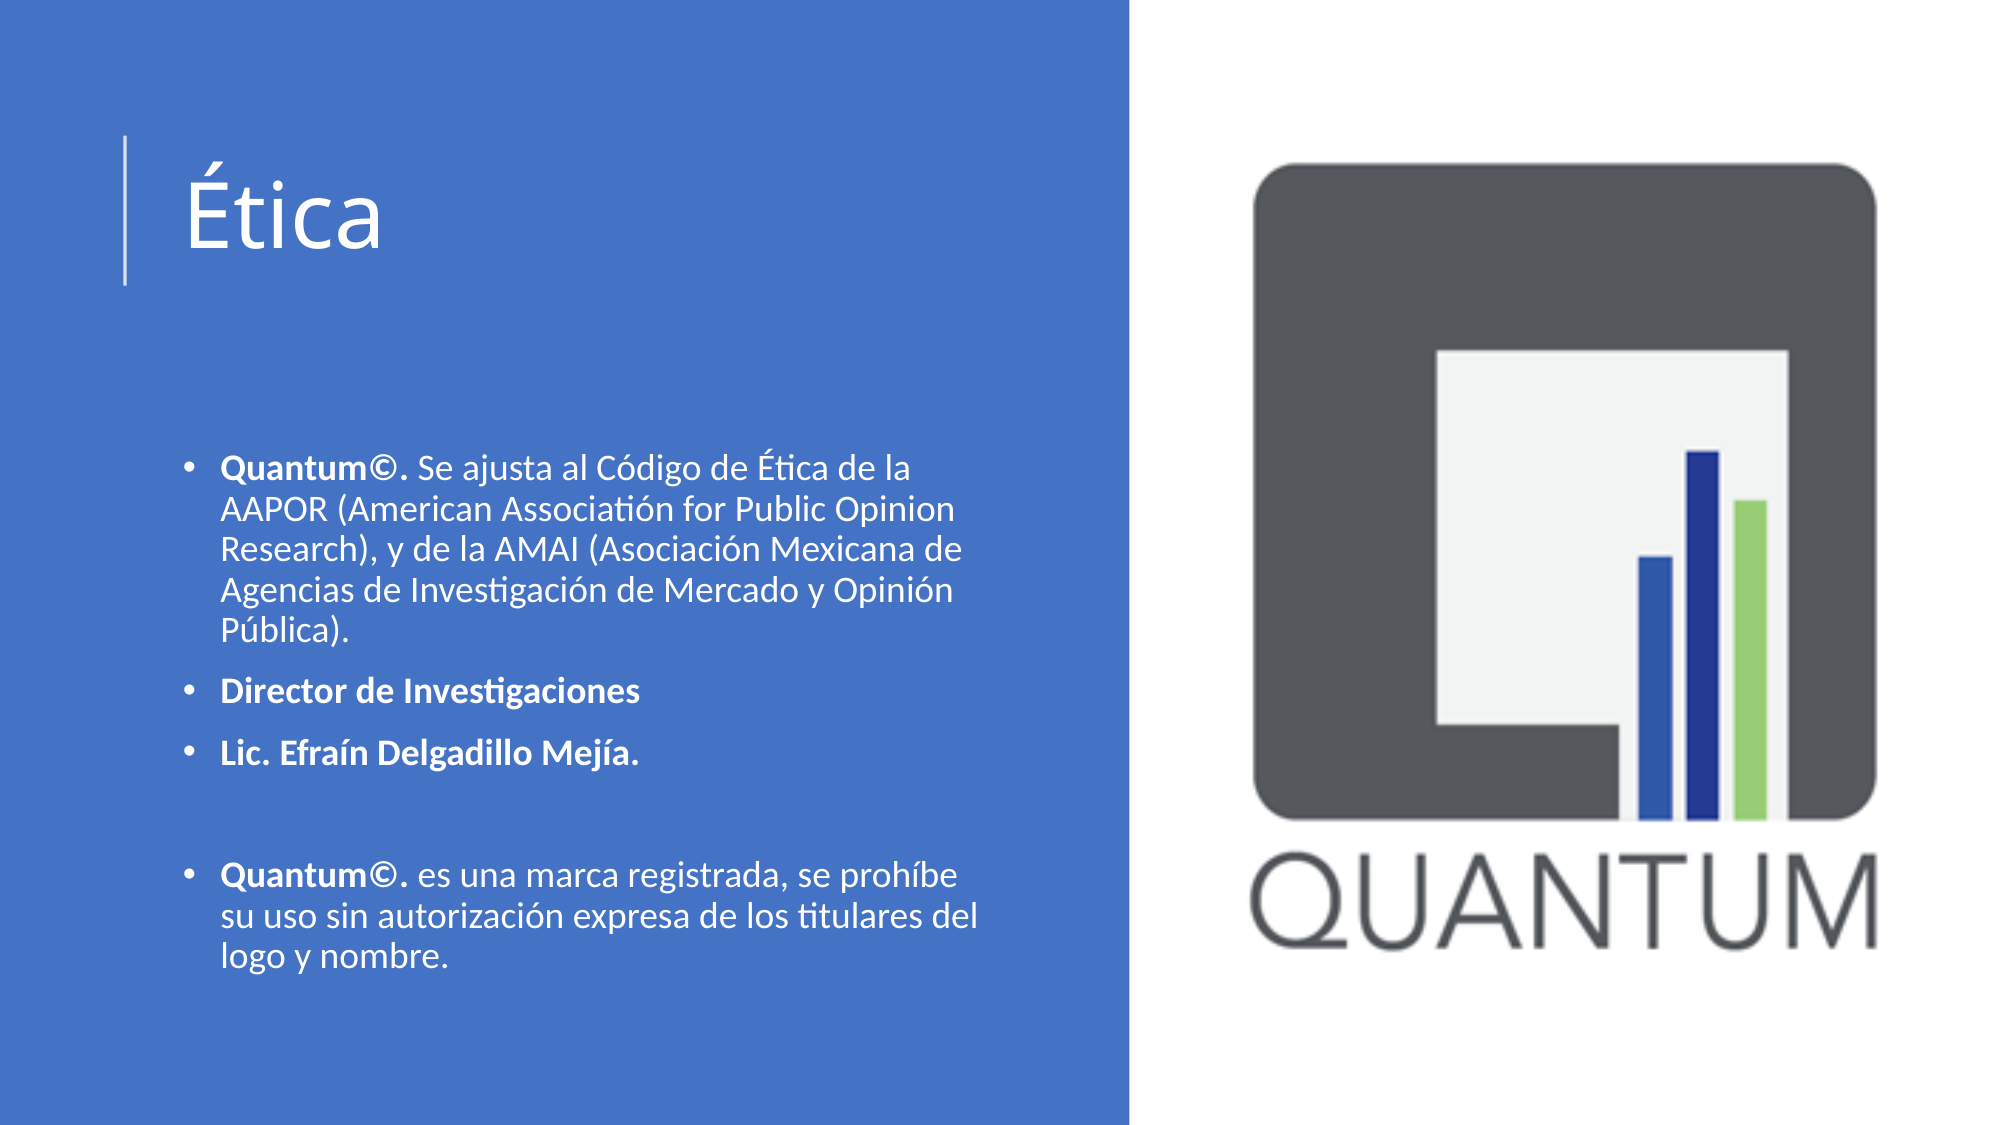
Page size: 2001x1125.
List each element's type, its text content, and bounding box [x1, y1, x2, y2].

title Ética [168, 96, 999, 342]
list Quantum©. Se ajusta al Código de Ética de la AAPOR (American Associatión for Public Opinion Research), y de la AMAI (Asociación Mexicana de Agencias de Investigación de Mercado y Opinión Pública). Director de Investigaciones Lic. Efraín Delgadillo Mejía. Quantum©. es una marca registrada, se prohíbe su uso sin autorización expresa de los titulares del logo y nombre. [168, 375, 1002, 1020]
text_box [0, 0, 1130, 1125]
picture [1237, 158, 1895, 967]
